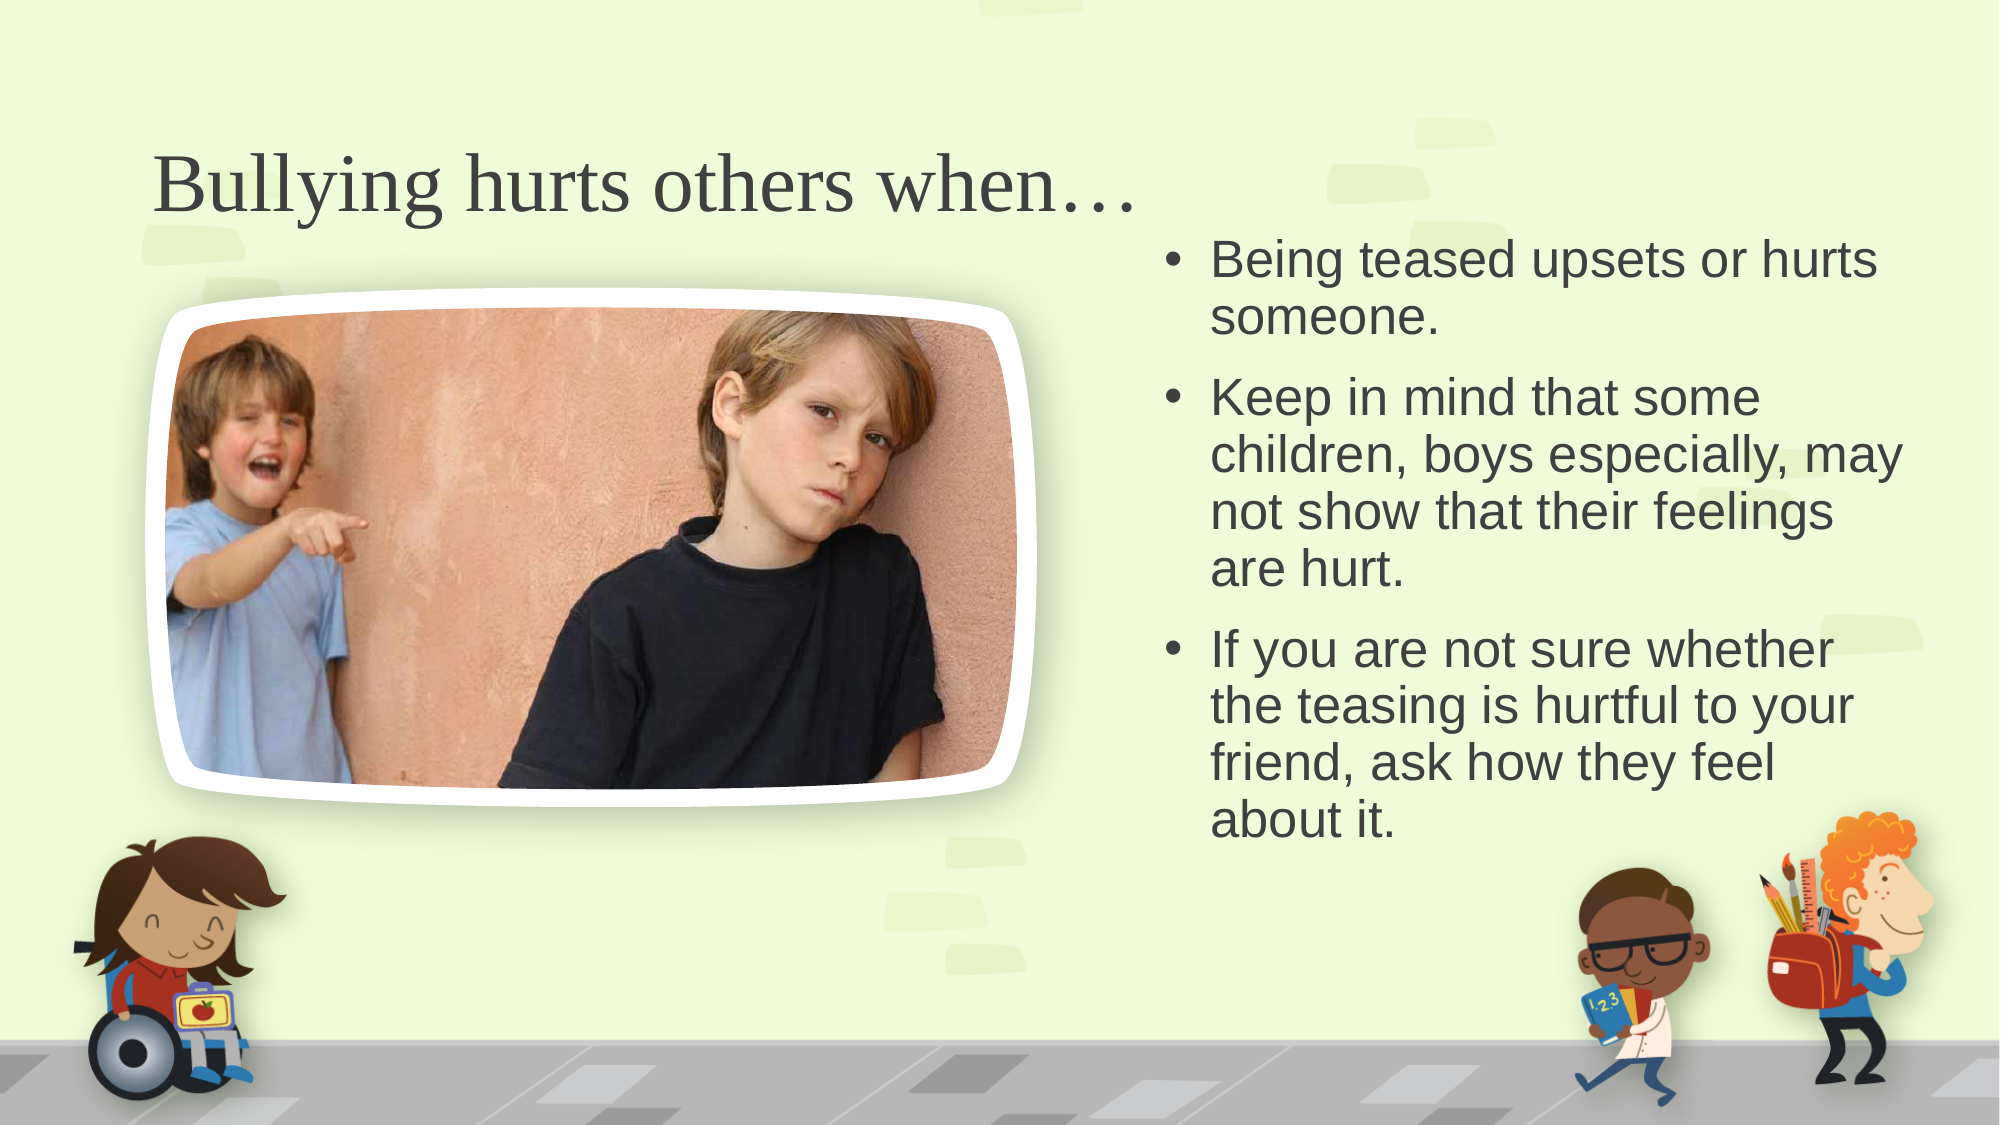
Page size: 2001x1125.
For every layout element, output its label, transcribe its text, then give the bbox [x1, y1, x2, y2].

title Bullying hurts others when… [137, 59, 1750, 238]
picture [0, 0, 2000, 1125]
list Being teased upsets or hurts someone. Keep in mind that some children, boys especially, may not show that their feelings are hurt. If you are not sure whether the teasing is hurtful to your friend, ask how they feel about it. [1149, 224, 1925, 863]
